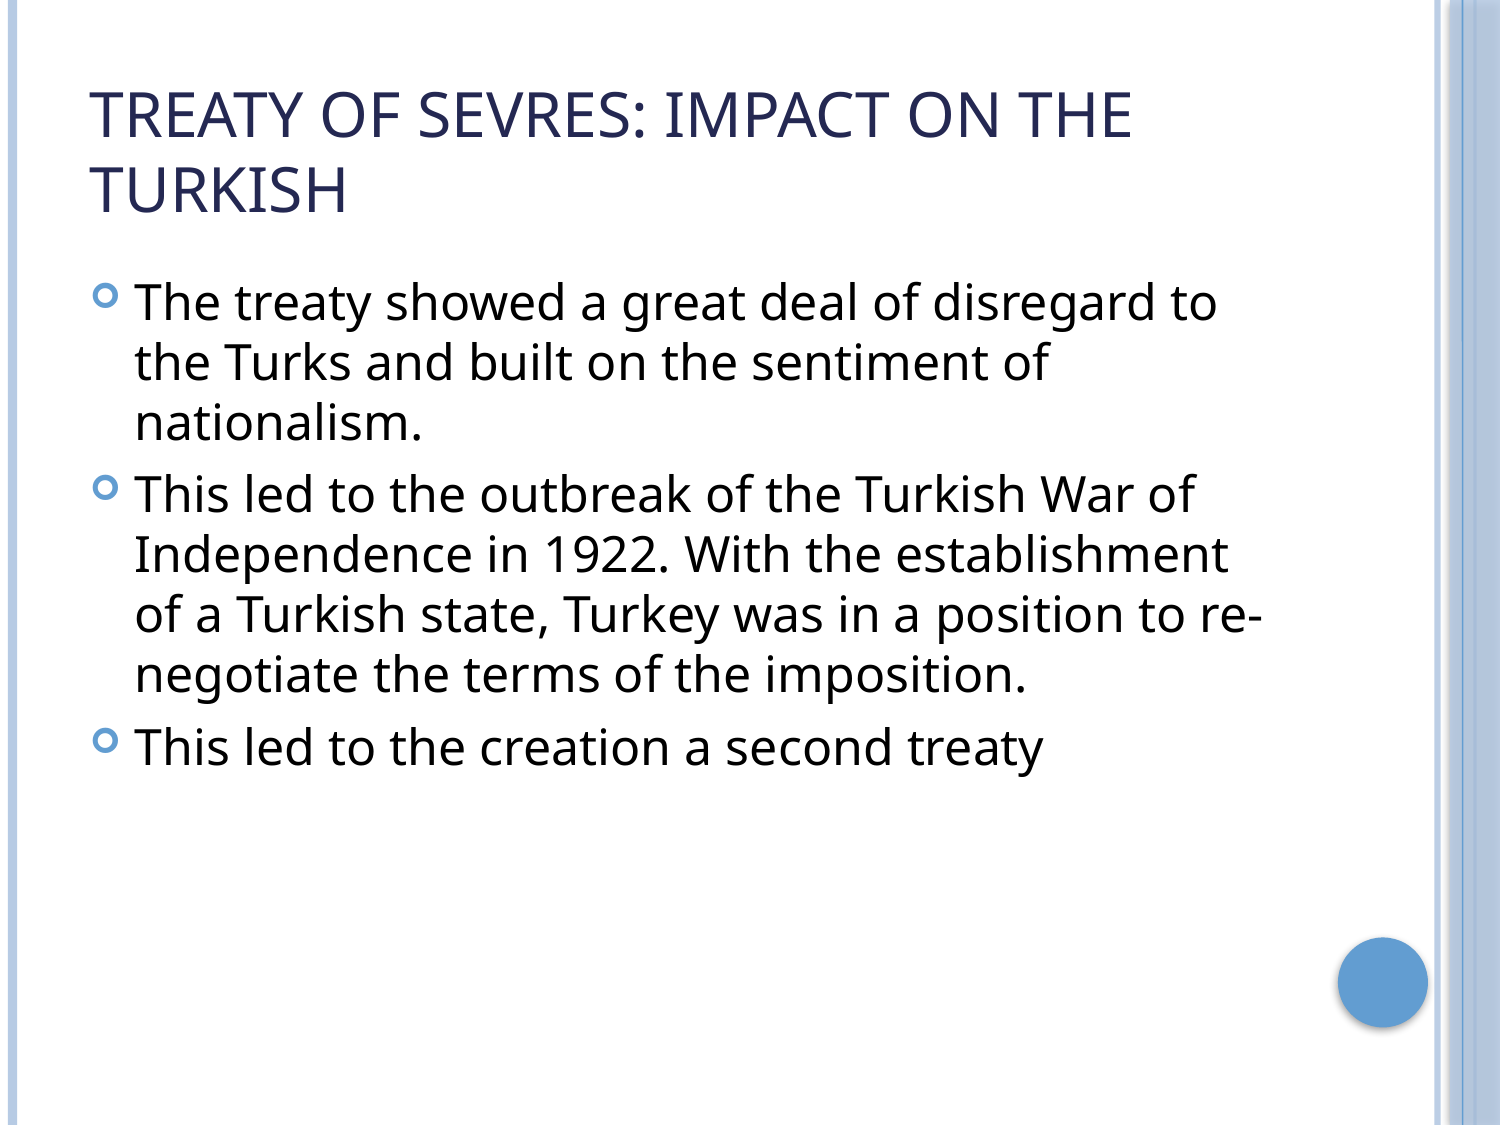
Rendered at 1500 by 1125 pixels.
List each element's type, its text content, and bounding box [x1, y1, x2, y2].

list The treaty showed a great deal of disregard to the Turks and built on the sentiment of nationalism. This led to the outbreak of the Turkish War of Independence in 1922. With the establishment of a Turkish state, Turkey was in a position to re-negotiate the terms of the imposition. This led to the creation a second treaty [75, 262, 1300, 1062]
title Treaty of Sevres: Impact on the Turkish [75, 45, 1300, 233]
